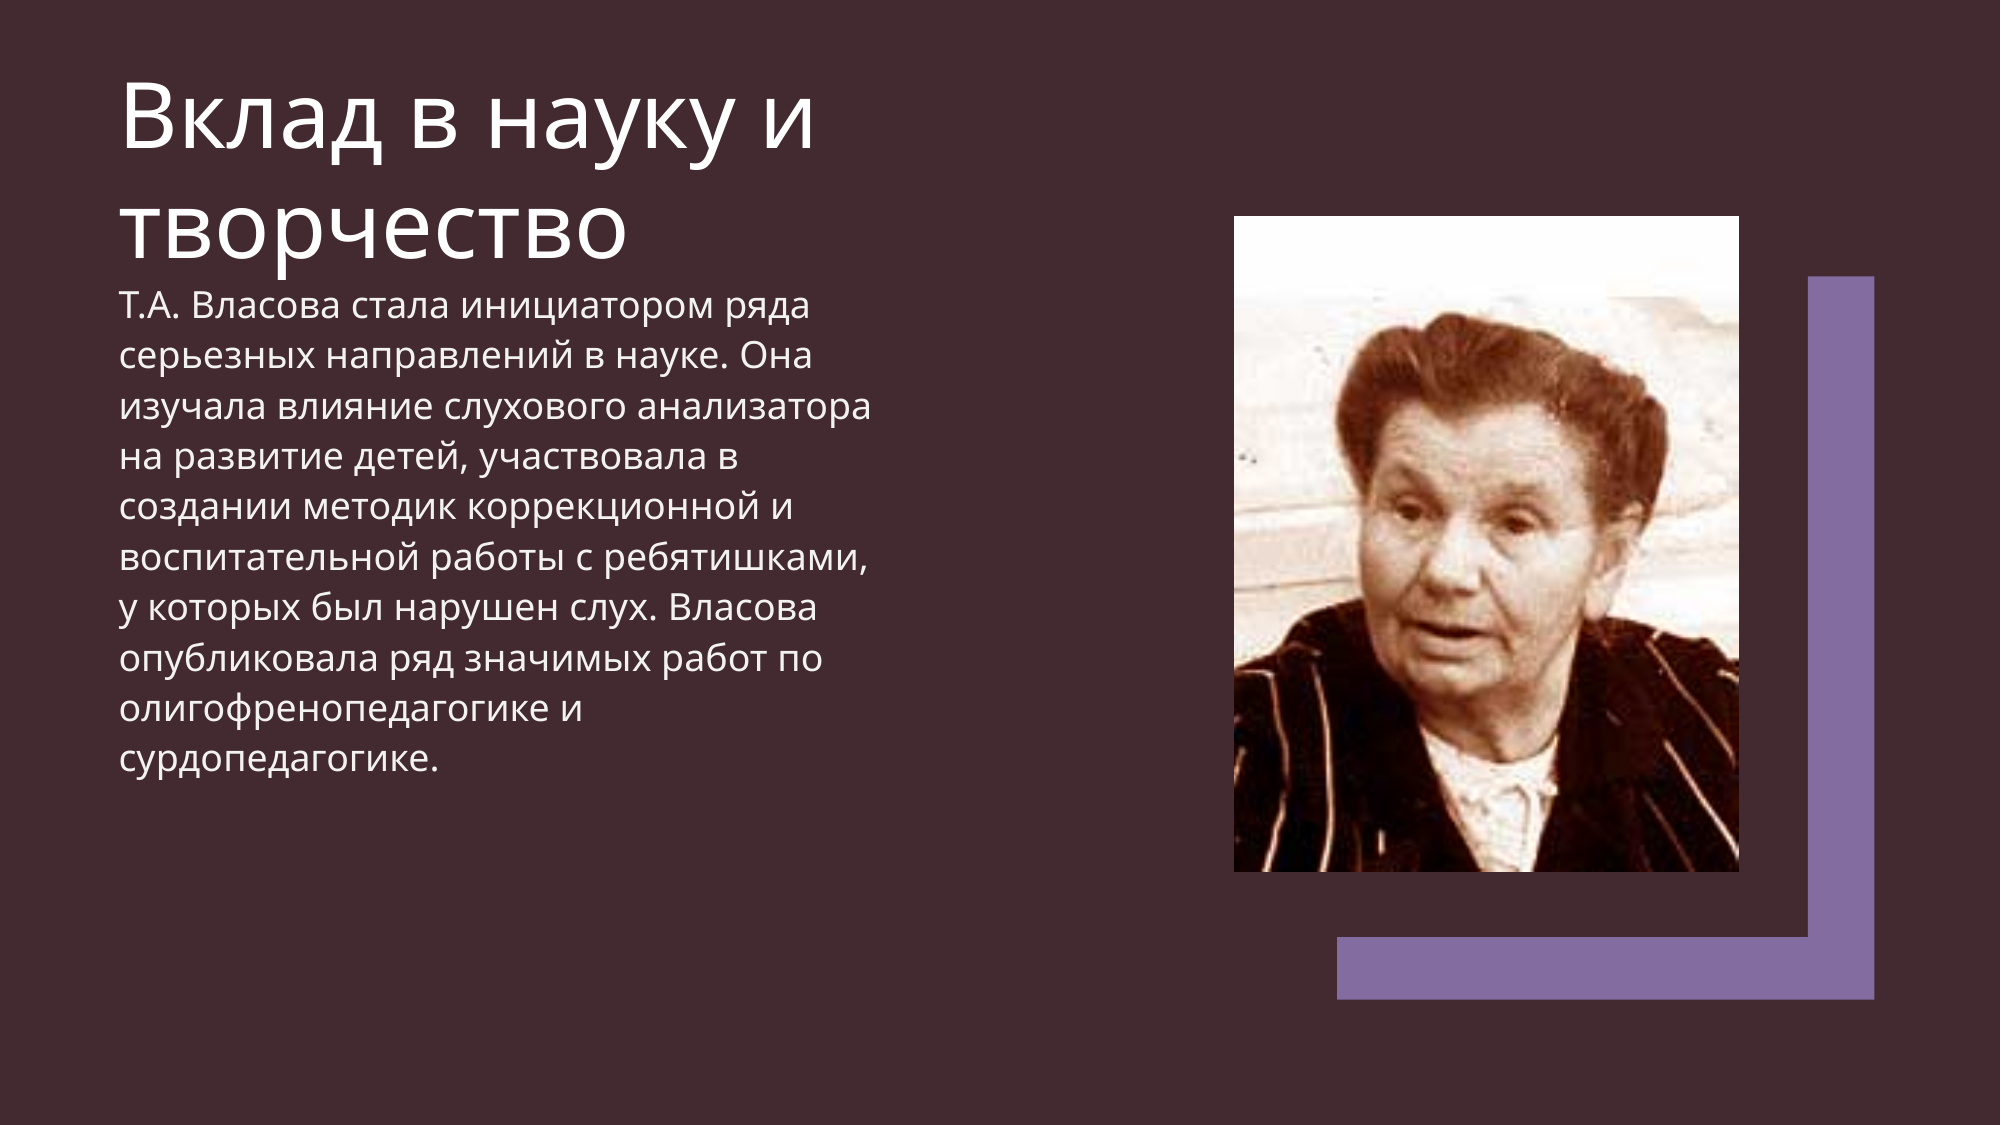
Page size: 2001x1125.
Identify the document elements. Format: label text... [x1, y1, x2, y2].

picture [1234, 216, 1740, 872]
text_box Вклад в науку и творчество [103, 49, 1304, 285]
list Т.А. Власова стала инициатором ряда серьезных направлений в науке. Она изучала влияние слухового анализатора на развитие детей, участвовала в создании методик коррекционной и воспитательной работы с ребятишками, у которых был нарушен слух. Власова опубликовала ряд значимых работ по олигофренопедагогике и сурдопедагогике. [103, 285, 891, 672]
